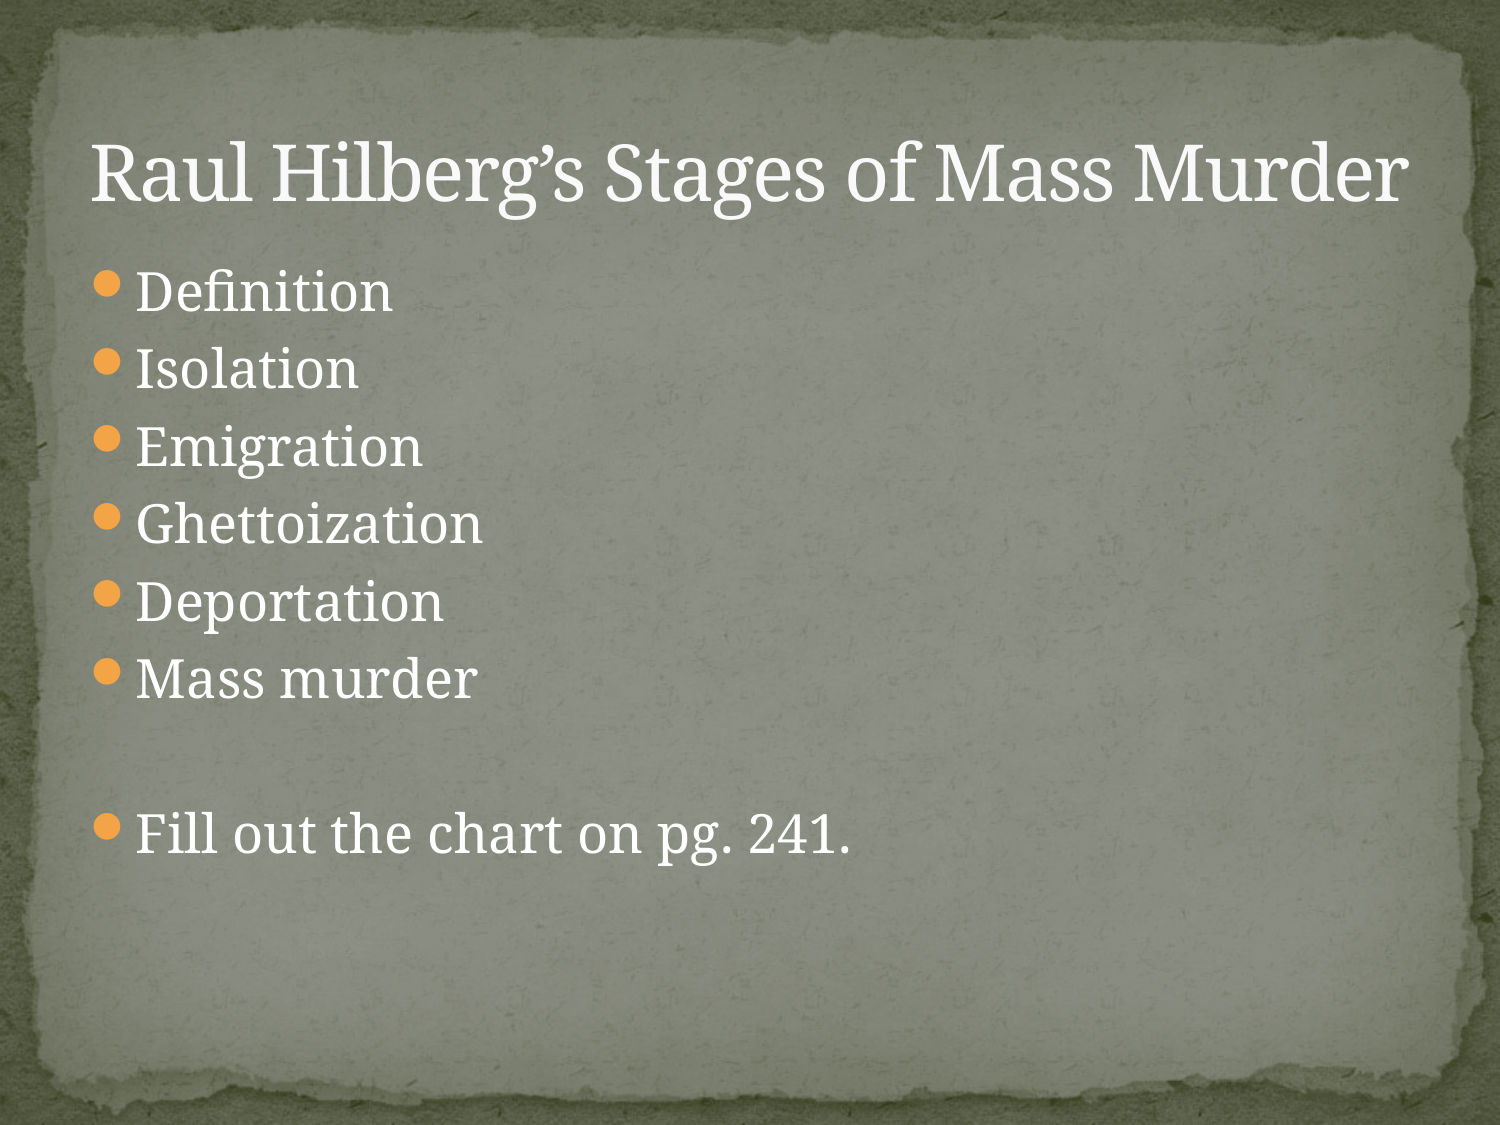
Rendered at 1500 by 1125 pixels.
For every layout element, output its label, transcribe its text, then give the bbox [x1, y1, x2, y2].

title Raul Hilberg’s Stages of Mass Murder [74, 24, 1425, 225]
list Definition Isolation Emigration Ghettoization Deportation Mass murder Fill out the chart on pg. 241. [75, 249, 1425, 1000]
